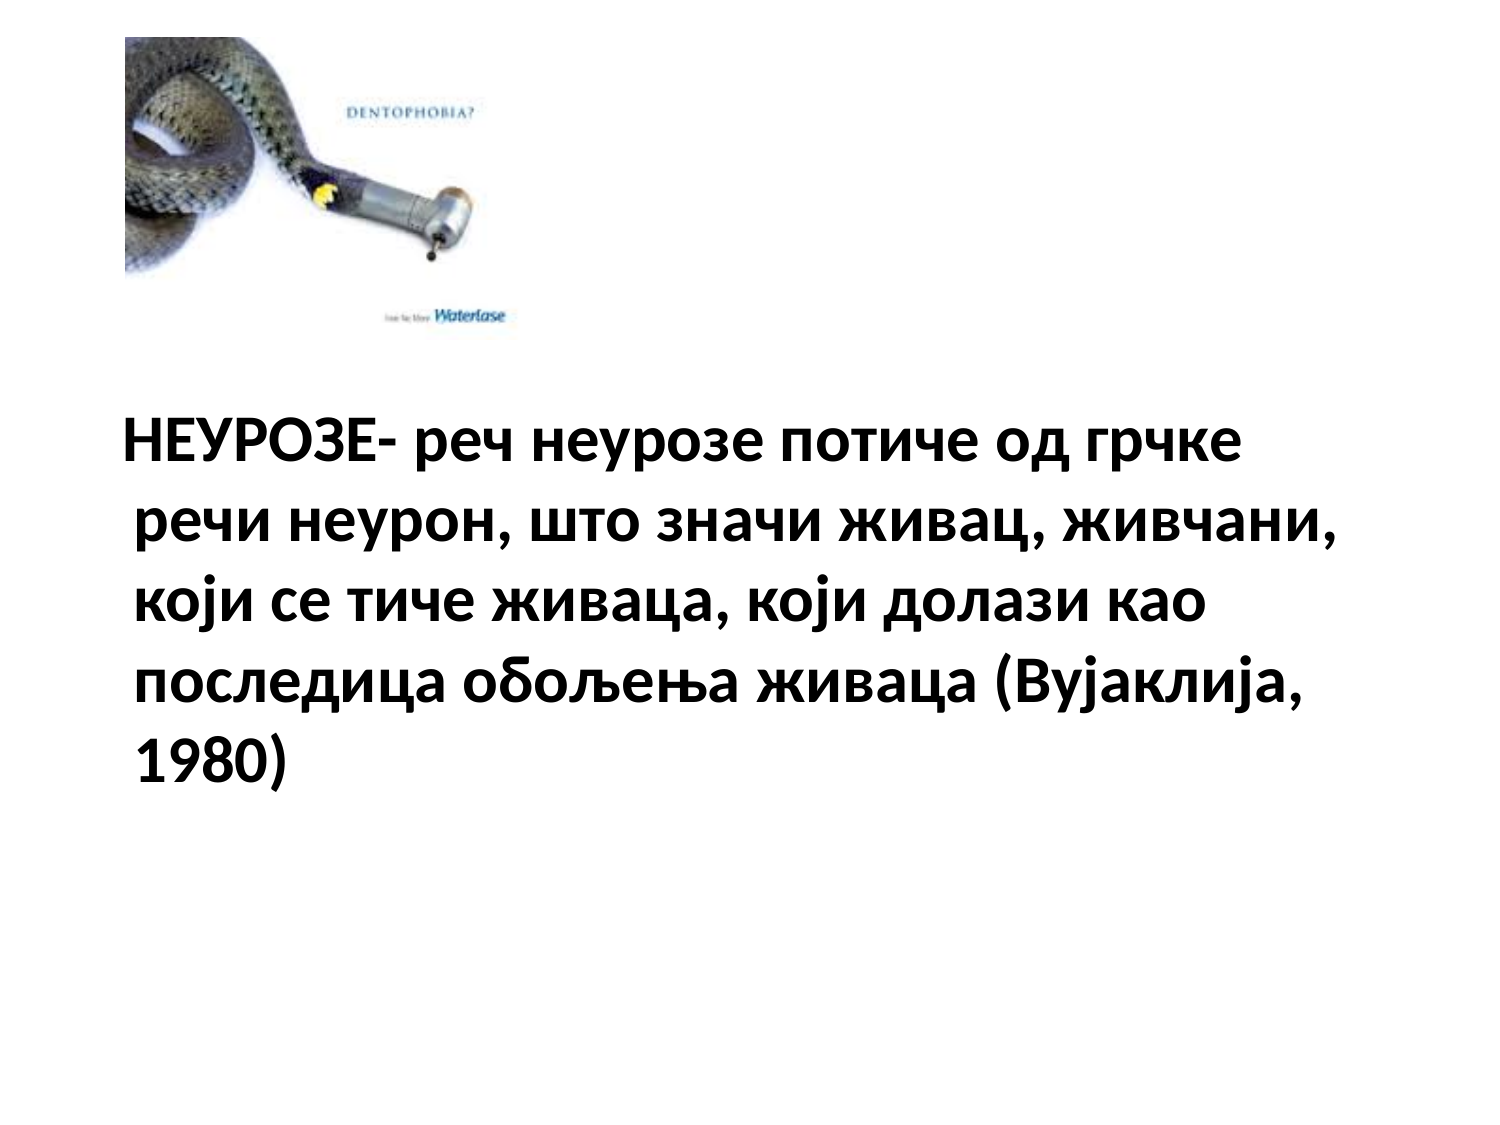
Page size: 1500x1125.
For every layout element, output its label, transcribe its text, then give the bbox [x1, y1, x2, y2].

picture [124, 37, 526, 340]
list НЕУРОЗЕ- реч неурозе потиче од грчке речи неурон, што значи живац, живчани, који се тиче живаца, који долази као последица обољења живаца (Вујаклија, 1980) [62, 387, 1413, 1093]
